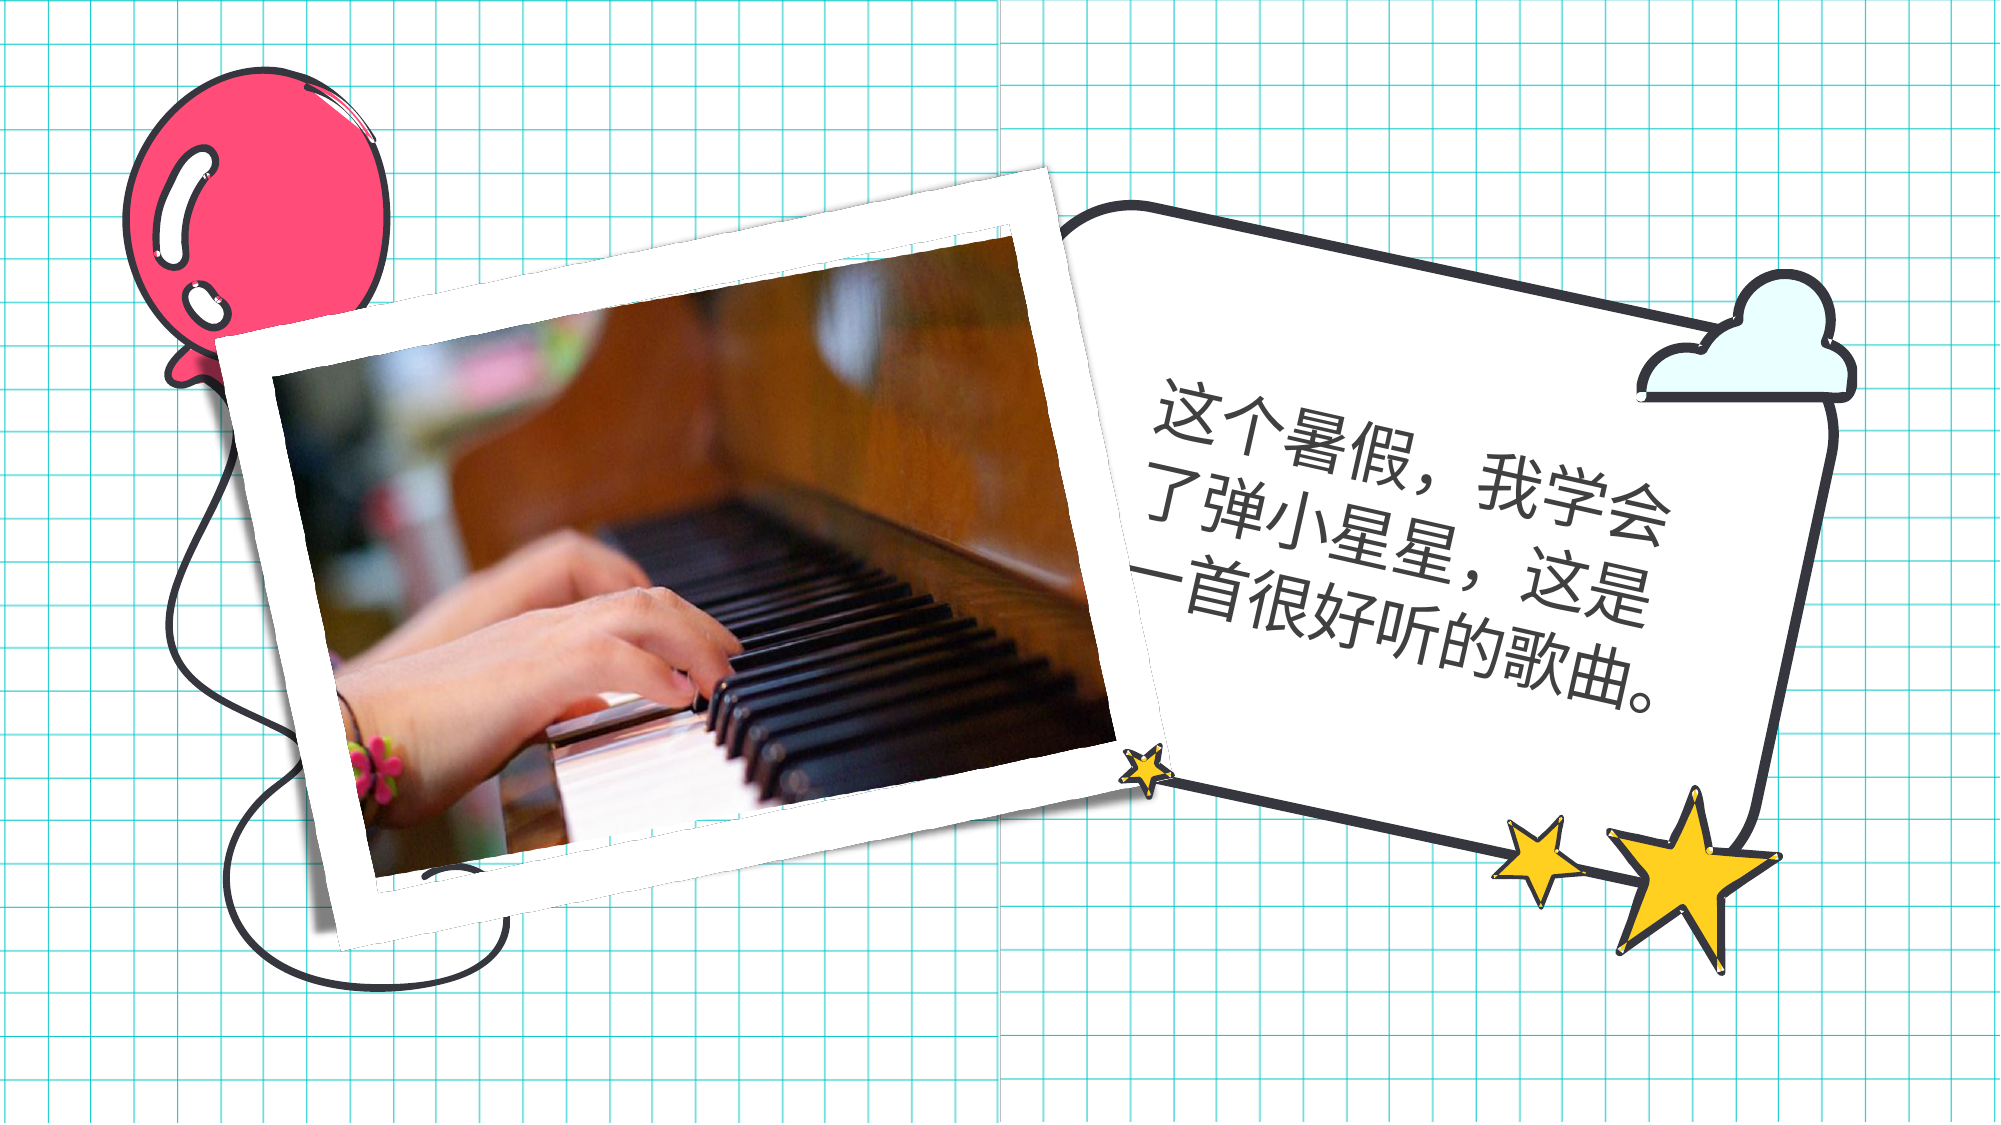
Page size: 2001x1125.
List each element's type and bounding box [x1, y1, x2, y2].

picture [0, 0, 2000, 1125]
text_box [163, 156, 1221, 969]
text_box [1221, 266, 1803, 824]
